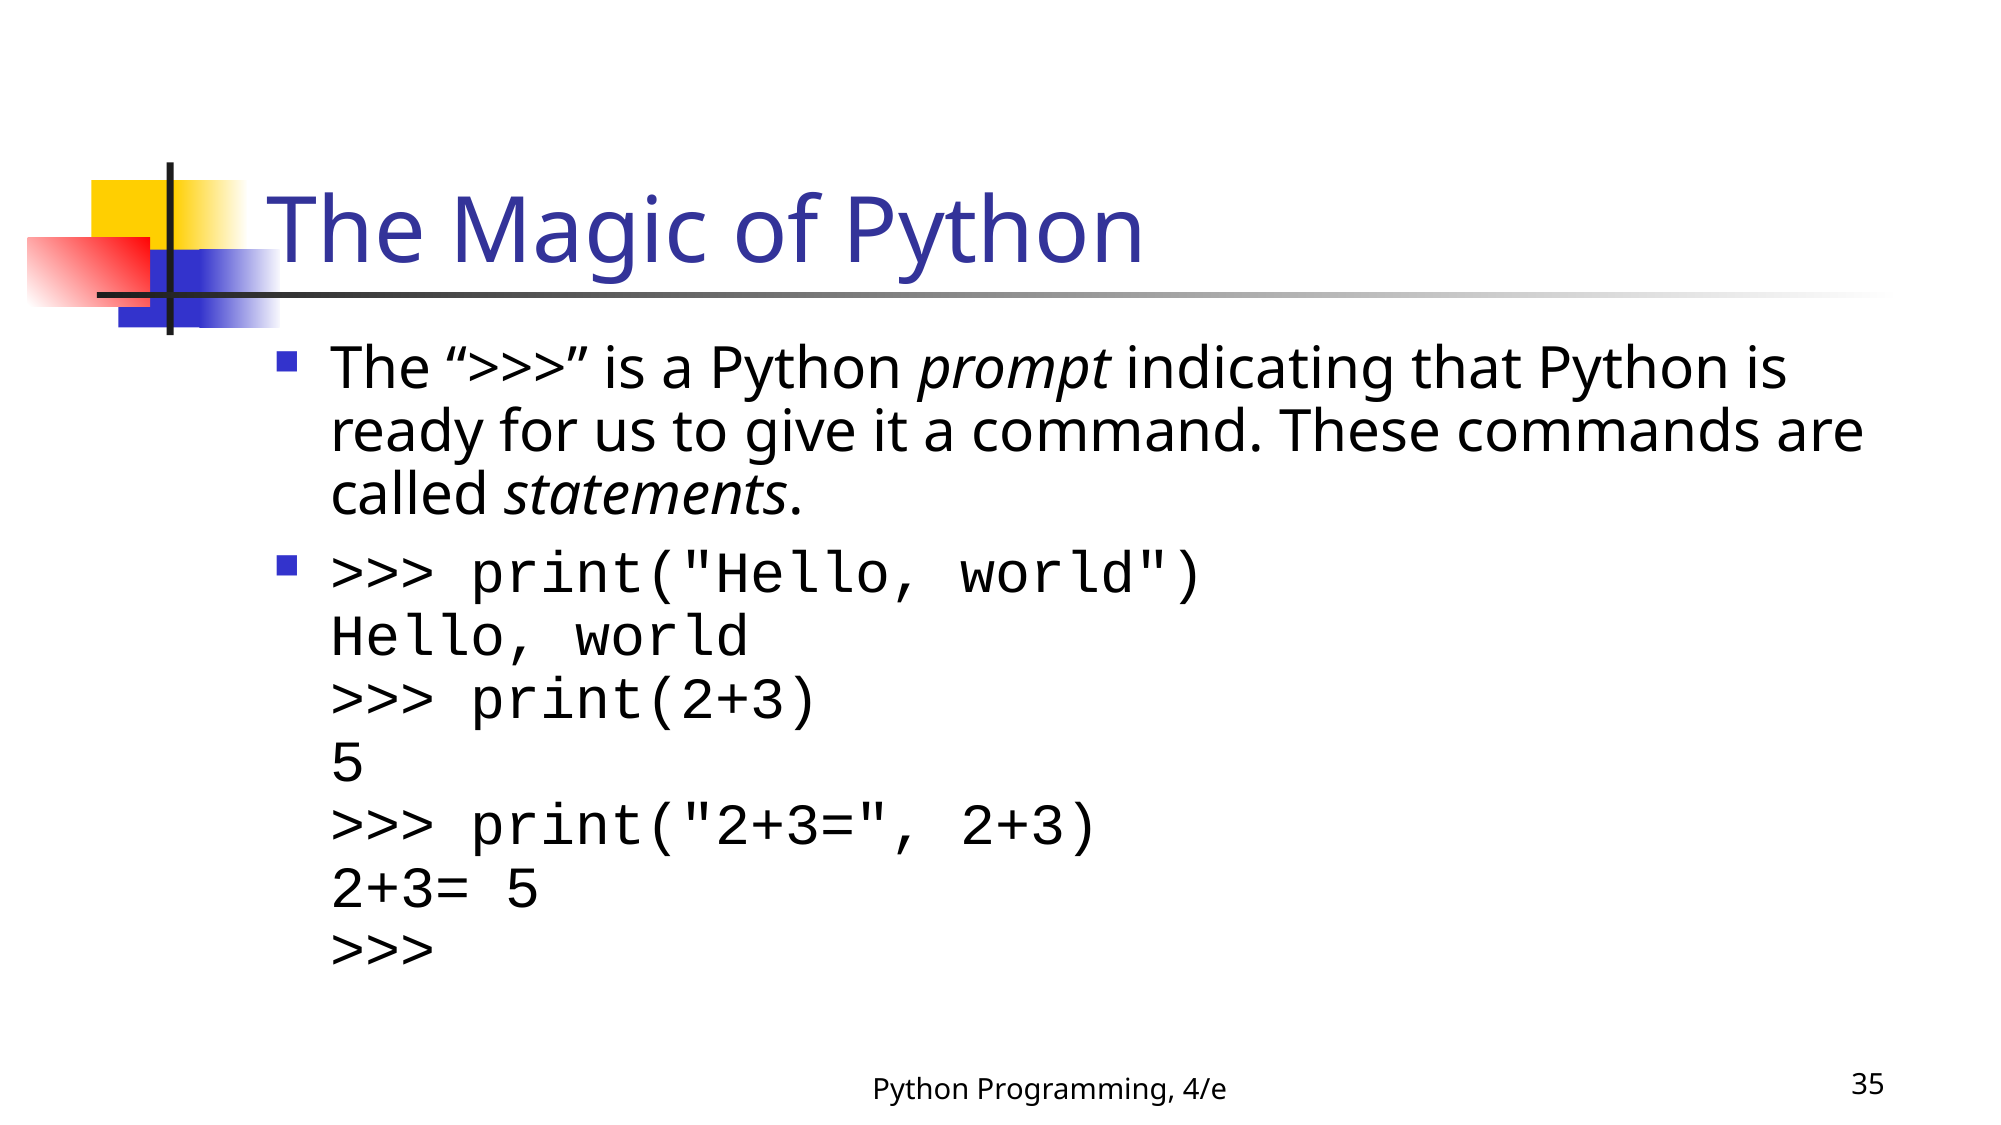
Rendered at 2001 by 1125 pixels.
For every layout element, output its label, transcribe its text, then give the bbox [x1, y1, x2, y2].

slide_number 35 [1483, 1037, 1901, 1113]
footer Python Programming, 4/e [733, 1037, 1367, 1113]
list The “>>>” is a Python prompt indicating that Python is ready for us to give it a command. These commands are called statements. >>> print("Hello, world") Hello, world >>> print(2+3) 5 >>> print("2+3=", 2+3) 2+3= 5 >>> [258, 331, 1959, 1006]
title The Magic of Python [251, 101, 1957, 289]
